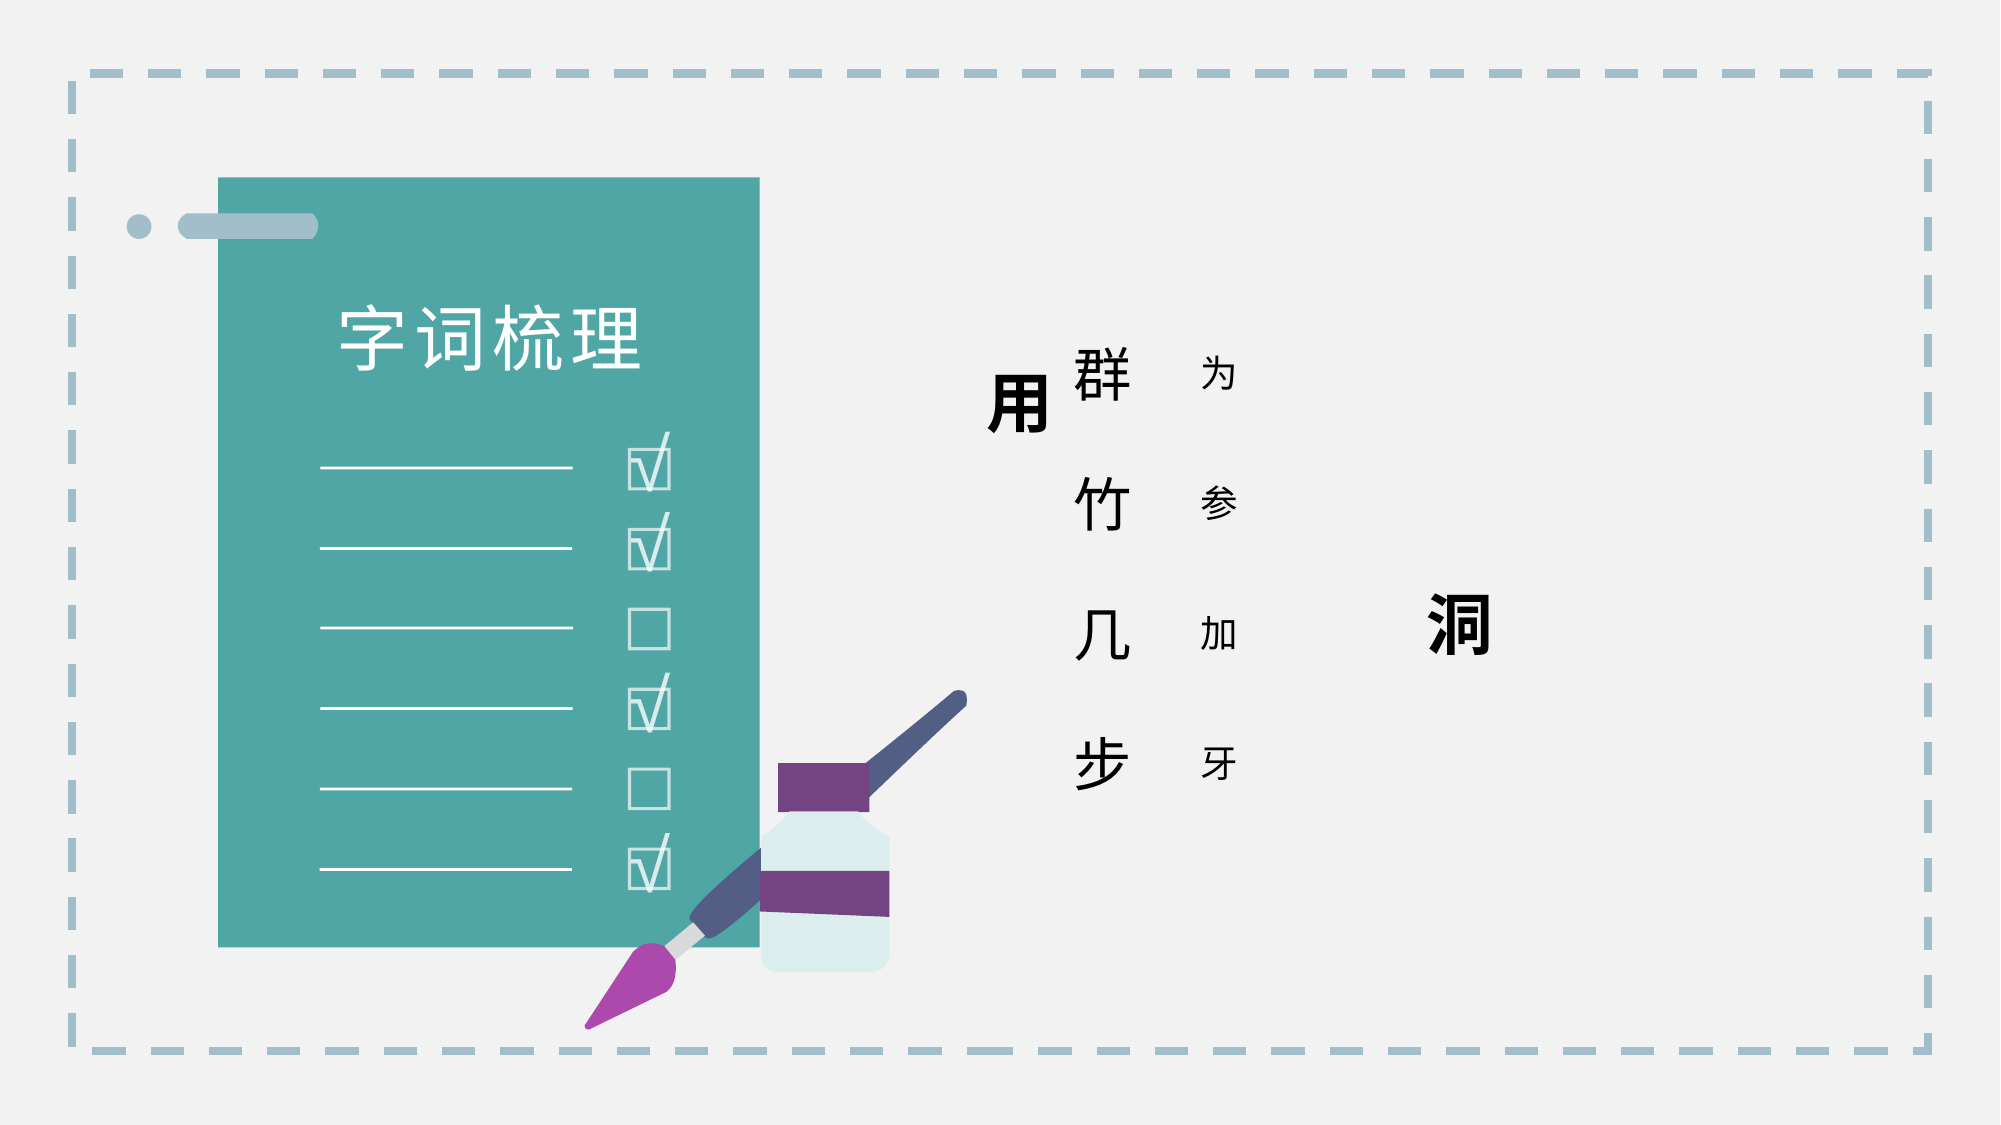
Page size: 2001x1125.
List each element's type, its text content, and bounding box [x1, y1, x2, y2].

text_box 几 [1045, 572, 1161, 693]
text_box 为 [1185, 310, 1857, 436]
text_box 用 [935, 353, 1105, 449]
text_box 步 [1045, 702, 1161, 823]
text_box 参 [1185, 440, 1857, 566]
text_box 字词梳理 [321, 275, 658, 399]
text_box 竹 [1045, 442, 1161, 563]
text_box 群 [1045, 312, 1161, 433]
text_box 牙 [1185, 699, 1857, 826]
text_box 加 [1185, 570, 1857, 696]
